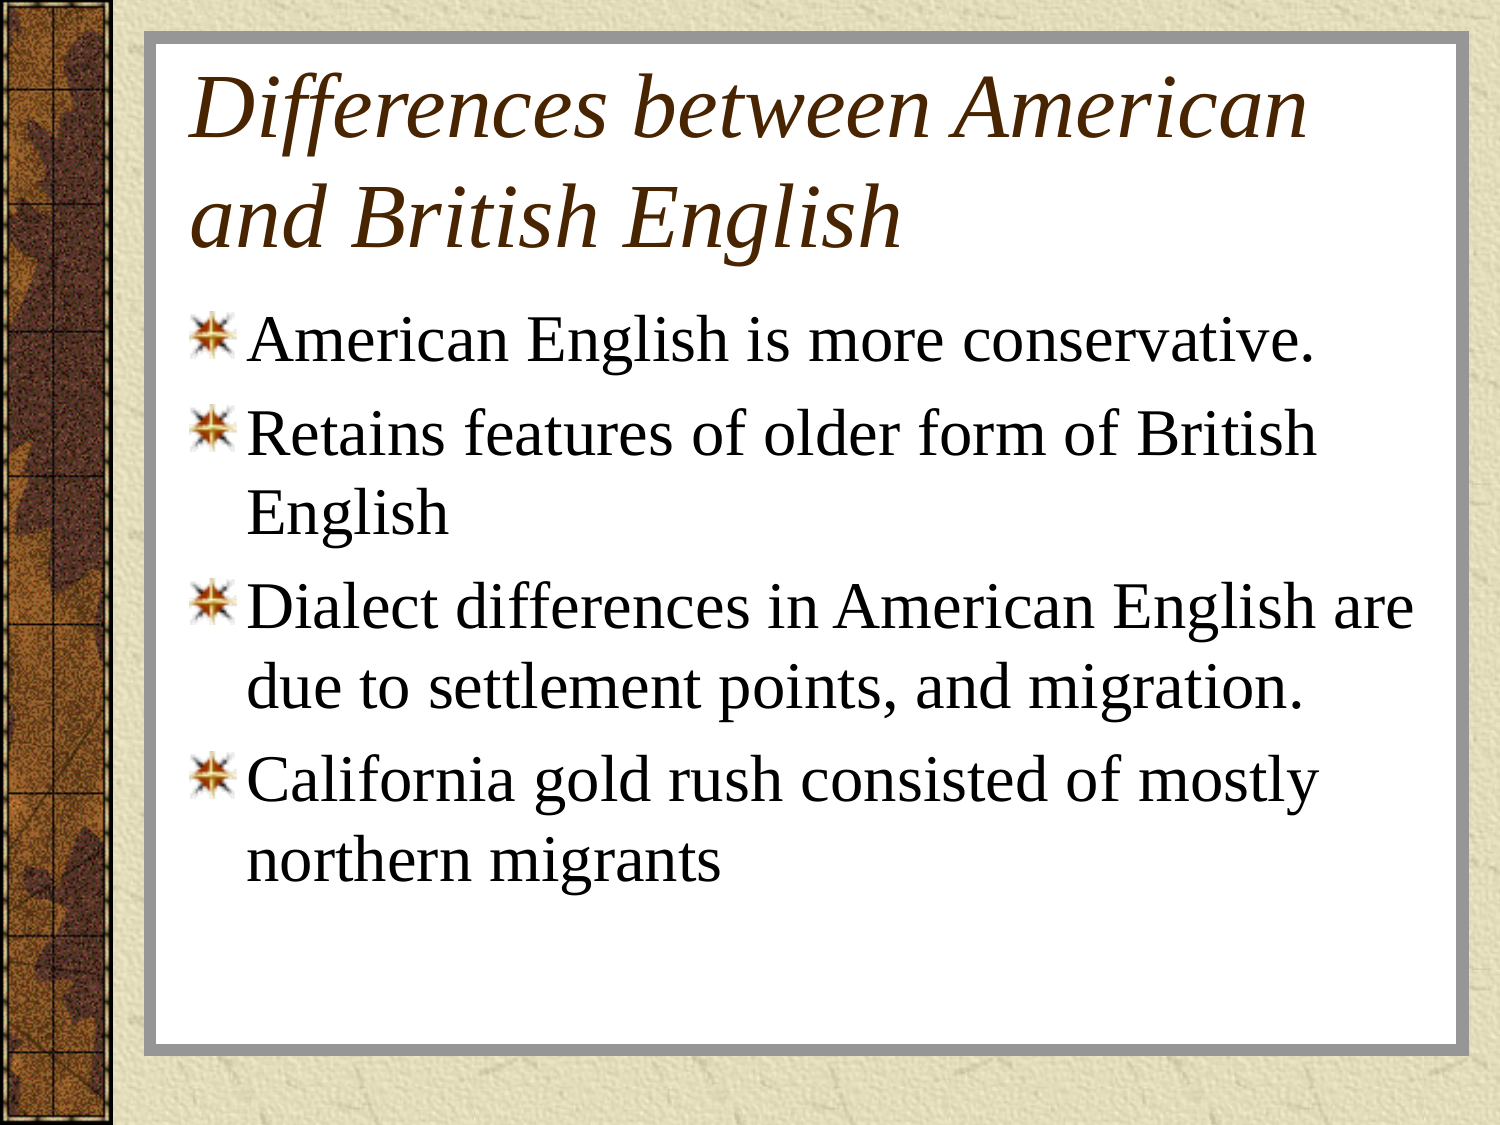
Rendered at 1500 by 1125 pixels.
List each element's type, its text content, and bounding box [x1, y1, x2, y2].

list American English is more conservative. Retains features of older form of British English Dialect differences in American English are due to settlement points, and migration. California gold rush consisted of mostly northern migrants [174, 287, 1450, 963]
title Differences between American and British English [174, 62, 1450, 250]
picture [0, 0, 1500, 1125]
